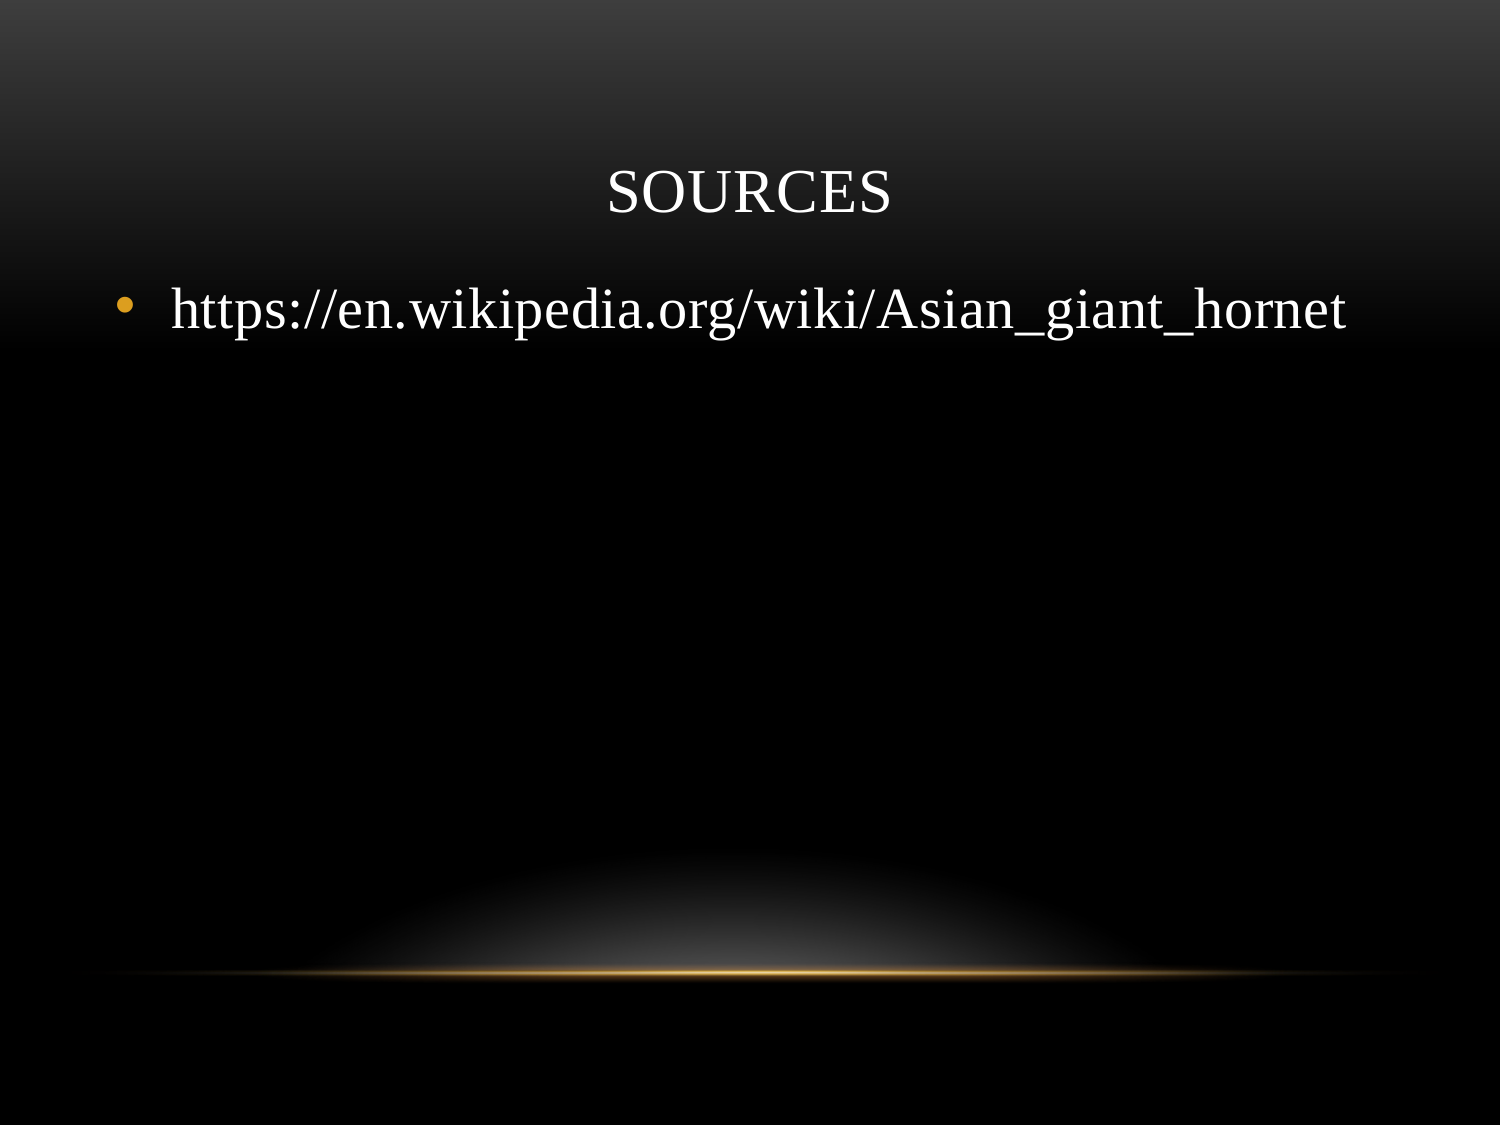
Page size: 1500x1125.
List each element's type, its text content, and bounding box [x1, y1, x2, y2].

list https://en.wikipedia.org/wiki/Asian_giant_hornet [99, 262, 1400, 938]
title sources [99, 45, 1400, 233]
picture [0, 0, 1500, 1125]
